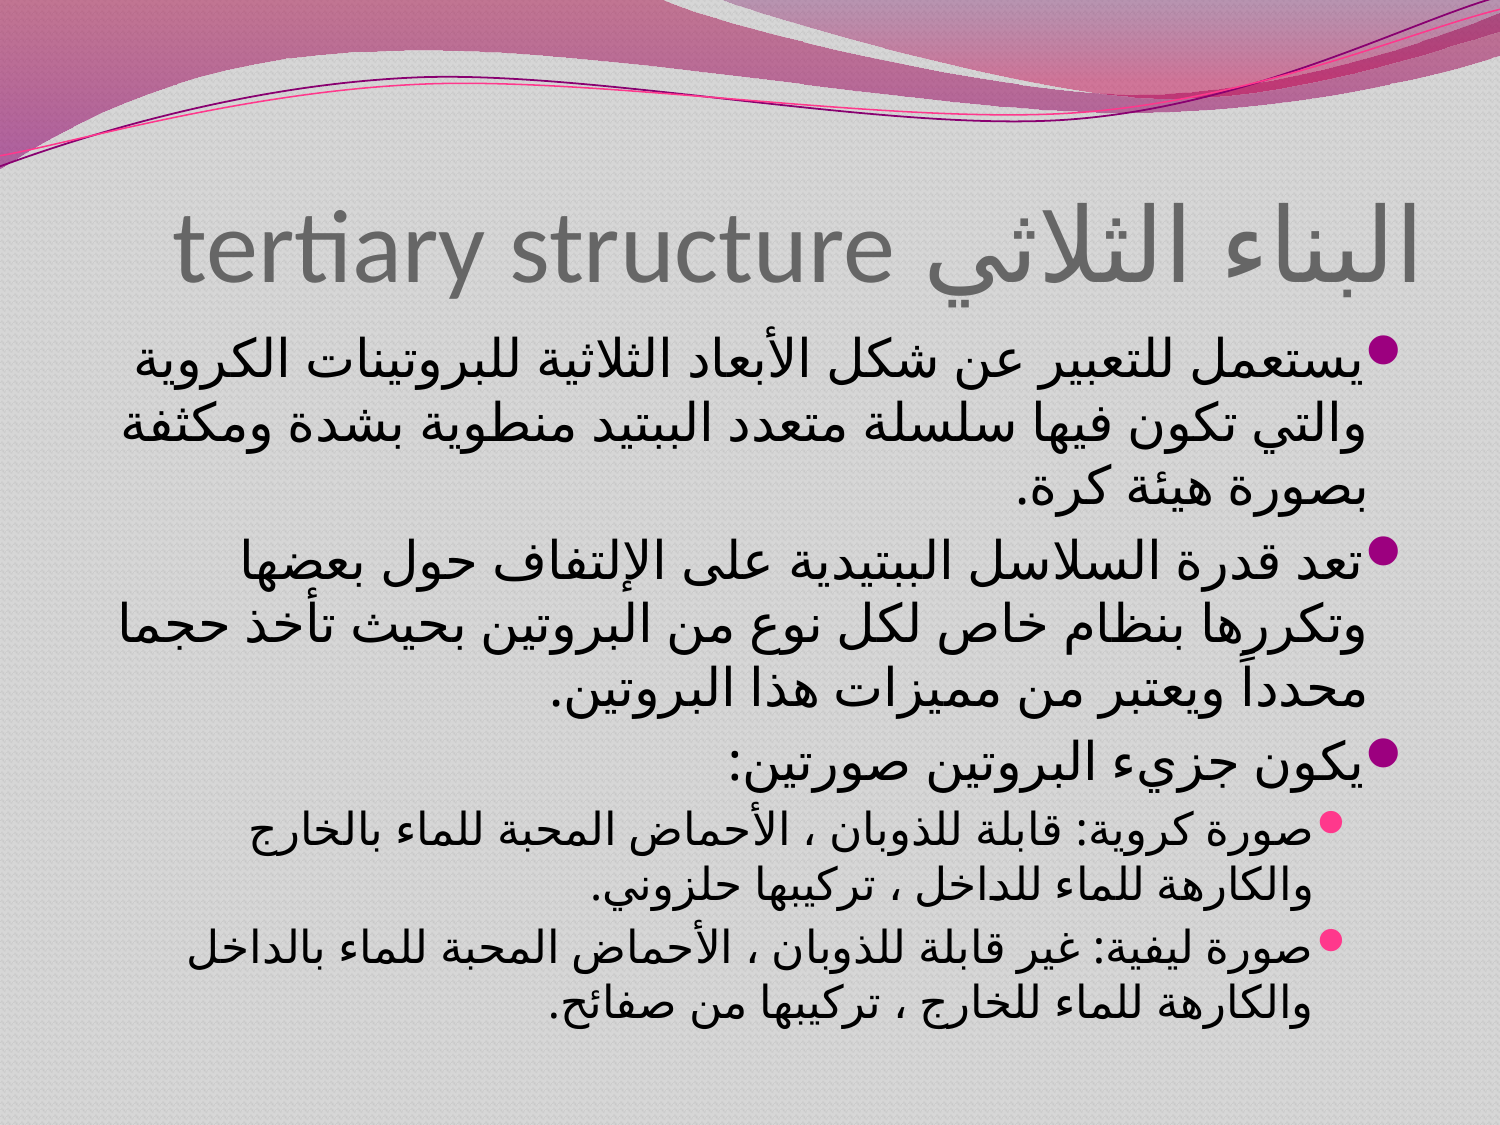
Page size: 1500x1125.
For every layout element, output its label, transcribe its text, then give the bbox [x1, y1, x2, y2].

title البناء الثلاثي tertiary structure [75, 115, 1425, 303]
list يستعمل للتعبير عن شكل الأبعاد الثلاثية للبروتينات الكروية والتي تكون فيها سلسلة متعدد الببتيد منطوية بشدة ومكثفة بصورة هيئة كرة. تعد قدرة السلاسل الببتيدية على الإلتفاف حول بعضها وتكررها بنظام خاص لكل نوع من البروتين بحيث تأخذ حجما محدداً ويعتبر من مميزات هذا البروتين. يكون جزيء البروتين صورتين: صورة كروية: قابلة للذوبان ، الأحماض المحبة للماء بالخارج والكارهة للماء للداخل ، تركيبها حلزوني. صورة ليفية: غير قابلة للذوبان ، الأحماض المحبة للماء بالداخل والكارهة للماء للخارج ، تركيبها من صفائح. [75, 317, 1425, 1038]
